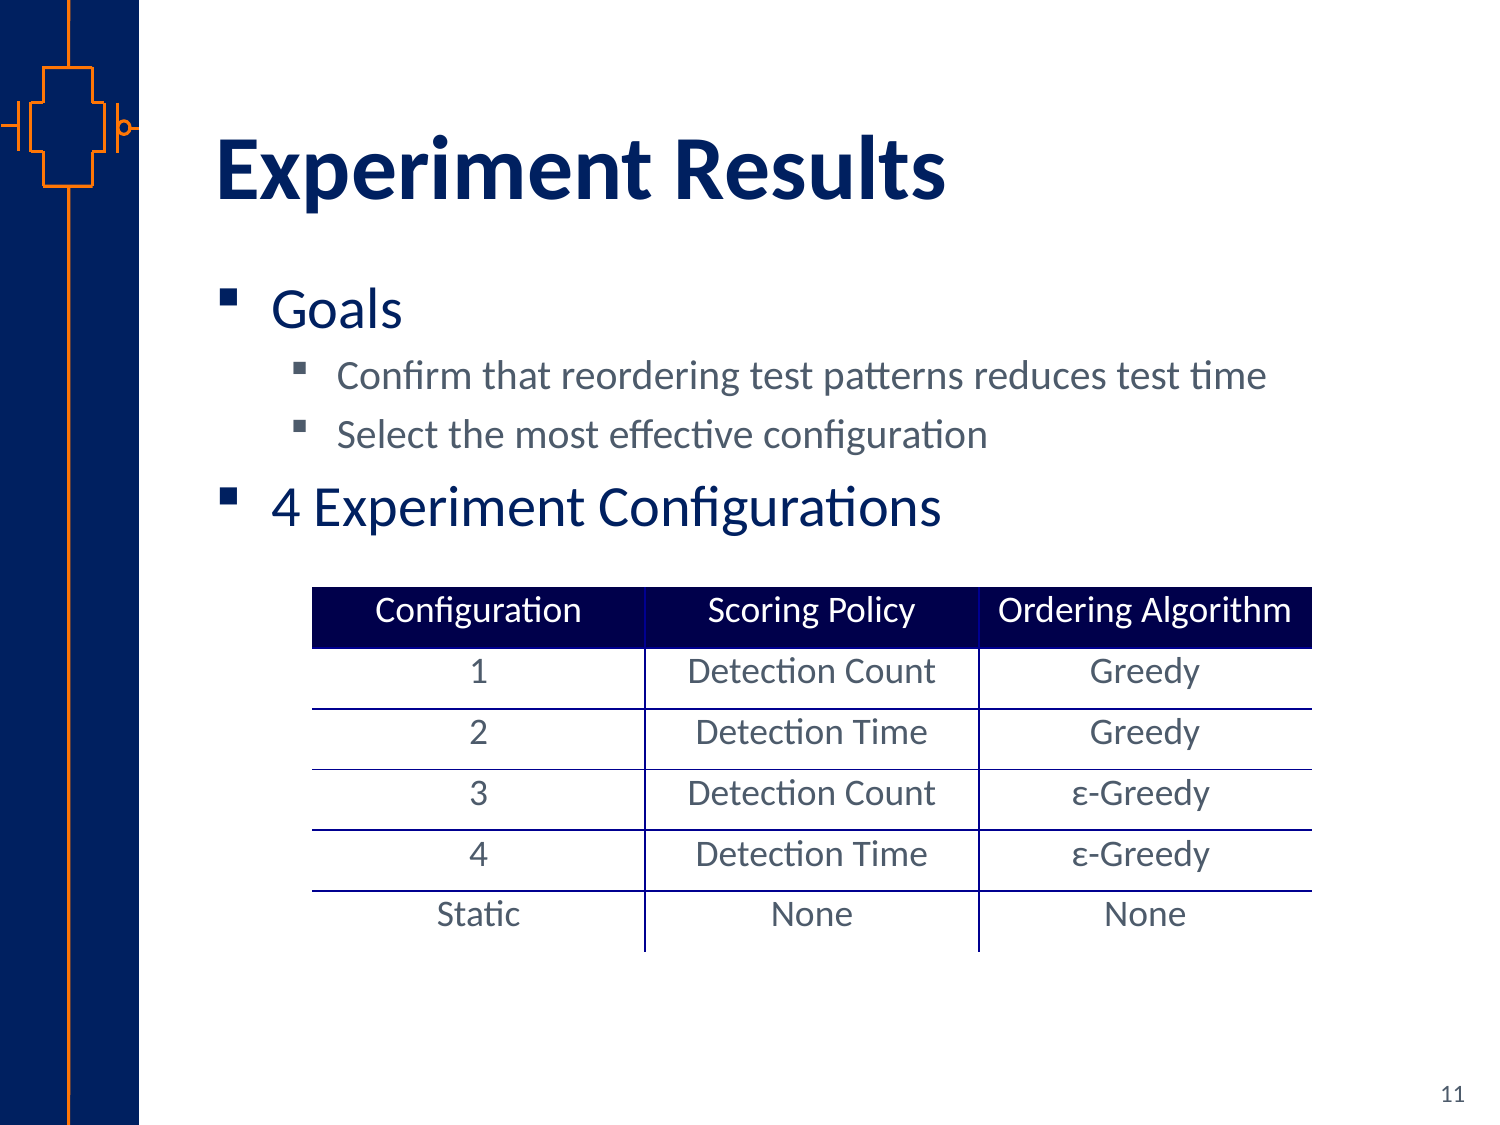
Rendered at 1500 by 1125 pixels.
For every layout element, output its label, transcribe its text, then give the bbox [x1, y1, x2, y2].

table_header Ordering Algorithm [980, 587, 1312, 647]
table_cell Detection Count [646, 649, 978, 708]
title Experiment Results [200, 37, 1388, 225]
table_cell 3 [312, 770, 644, 829]
table_cell 1 [312, 649, 644, 708]
table_cell Detection Time [646, 710, 978, 769]
table_cell Greedy [980, 710, 1312, 769]
table_header Scoring Policy [646, 587, 978, 647]
table_header Configuration [312, 587, 644, 647]
table_cell 2 [312, 710, 644, 769]
table_cell Static [312, 892, 644, 952]
table_cell Detection Time [646, 831, 978, 890]
table_cell None [980, 892, 1312, 952]
table_cell 4 [312, 831, 644, 890]
table_cell None [646, 892, 978, 952]
table_cell ε-Greedy [980, 770, 1312, 829]
text_box Goals Confirm that reordering test patterns reduces test time Select the most effective configuration 4 Experiment Configurations [200, 262, 1425, 1063]
table_cell Detection Count [646, 770, 978, 829]
table_cell ε-Greedy [980, 831, 1312, 890]
table_cell Greedy [980, 649, 1312, 708]
slide_number 11 [1425, 1062, 1488, 1123]
